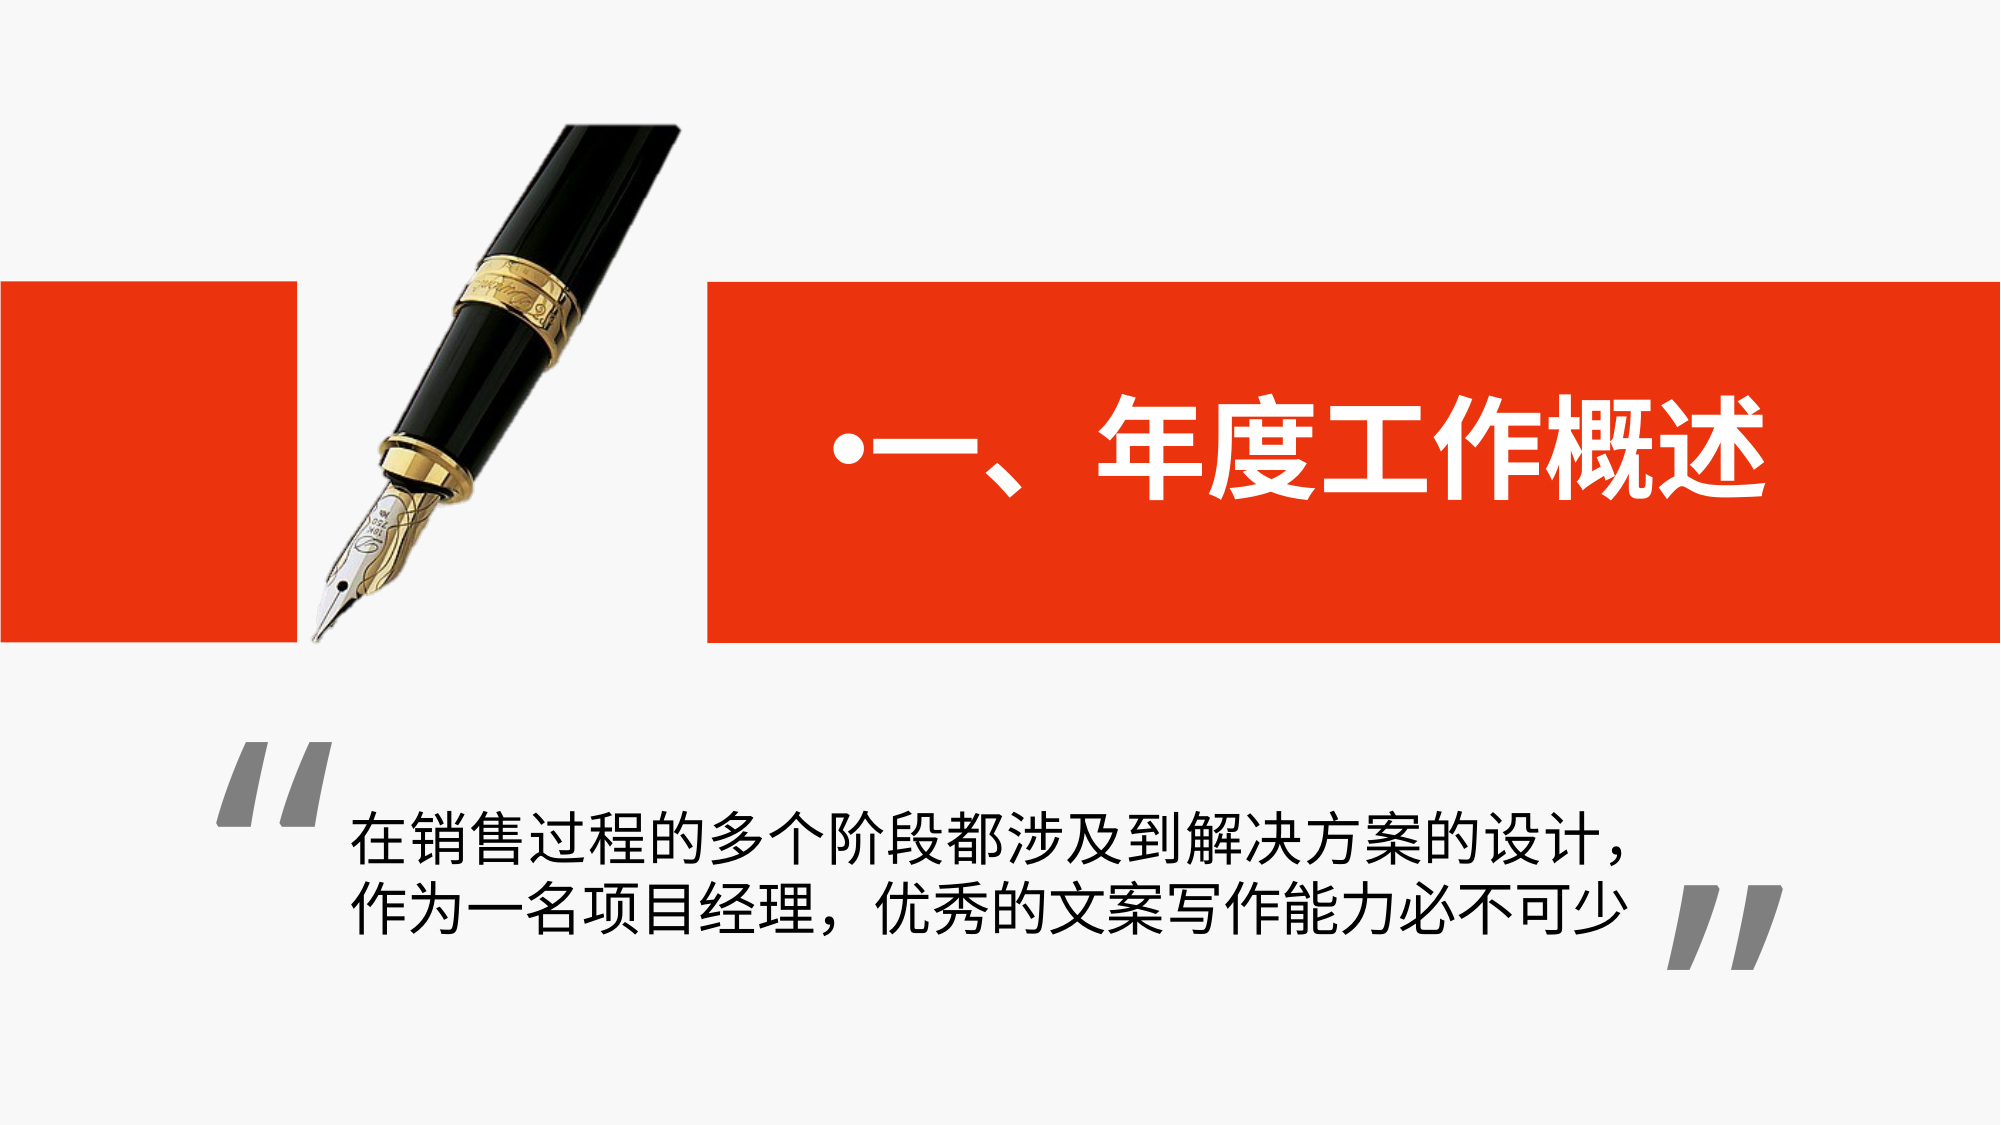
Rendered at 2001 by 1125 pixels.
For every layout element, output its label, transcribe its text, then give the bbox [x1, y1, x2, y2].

text_box [745, 281, 2000, 644]
text_box [0, 280, 197, 643]
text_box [197, 635, 1803, 1077]
text_box 一、年度工作概述 [815, 386, 1785, 523]
picture [0, 0, 2001, 1125]
